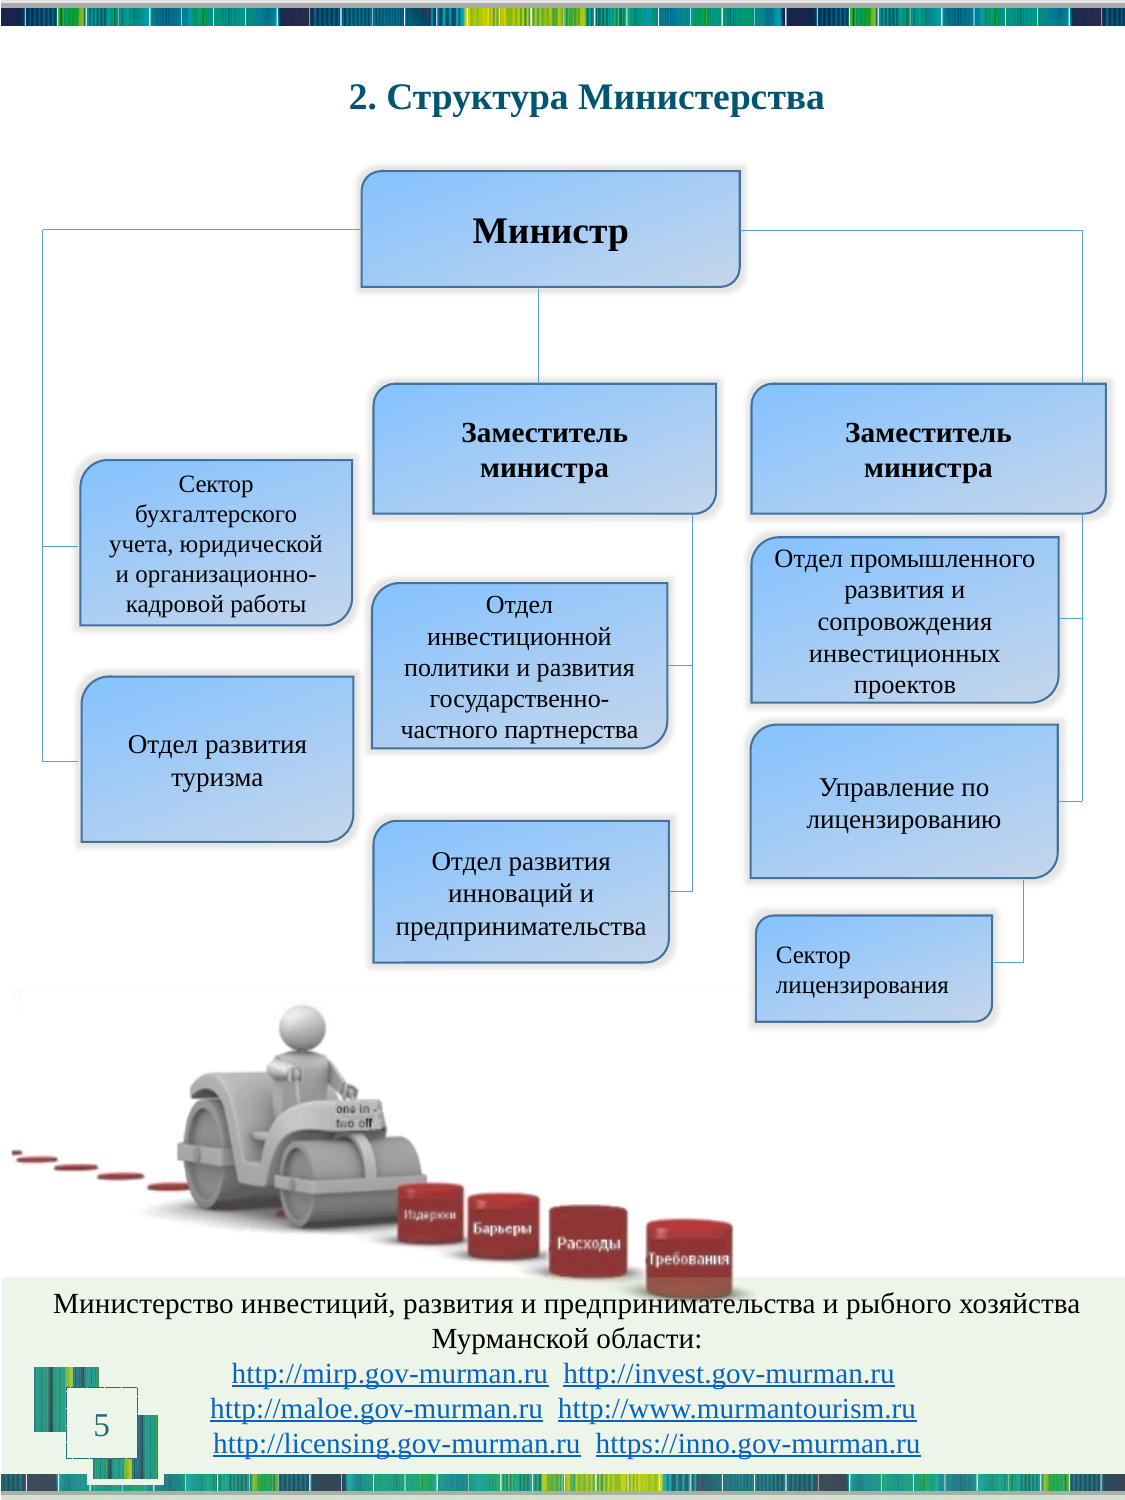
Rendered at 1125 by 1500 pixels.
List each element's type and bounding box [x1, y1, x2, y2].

picture [11, 987, 756, 1312]
text_box [1, 0, 1125, 1500]
